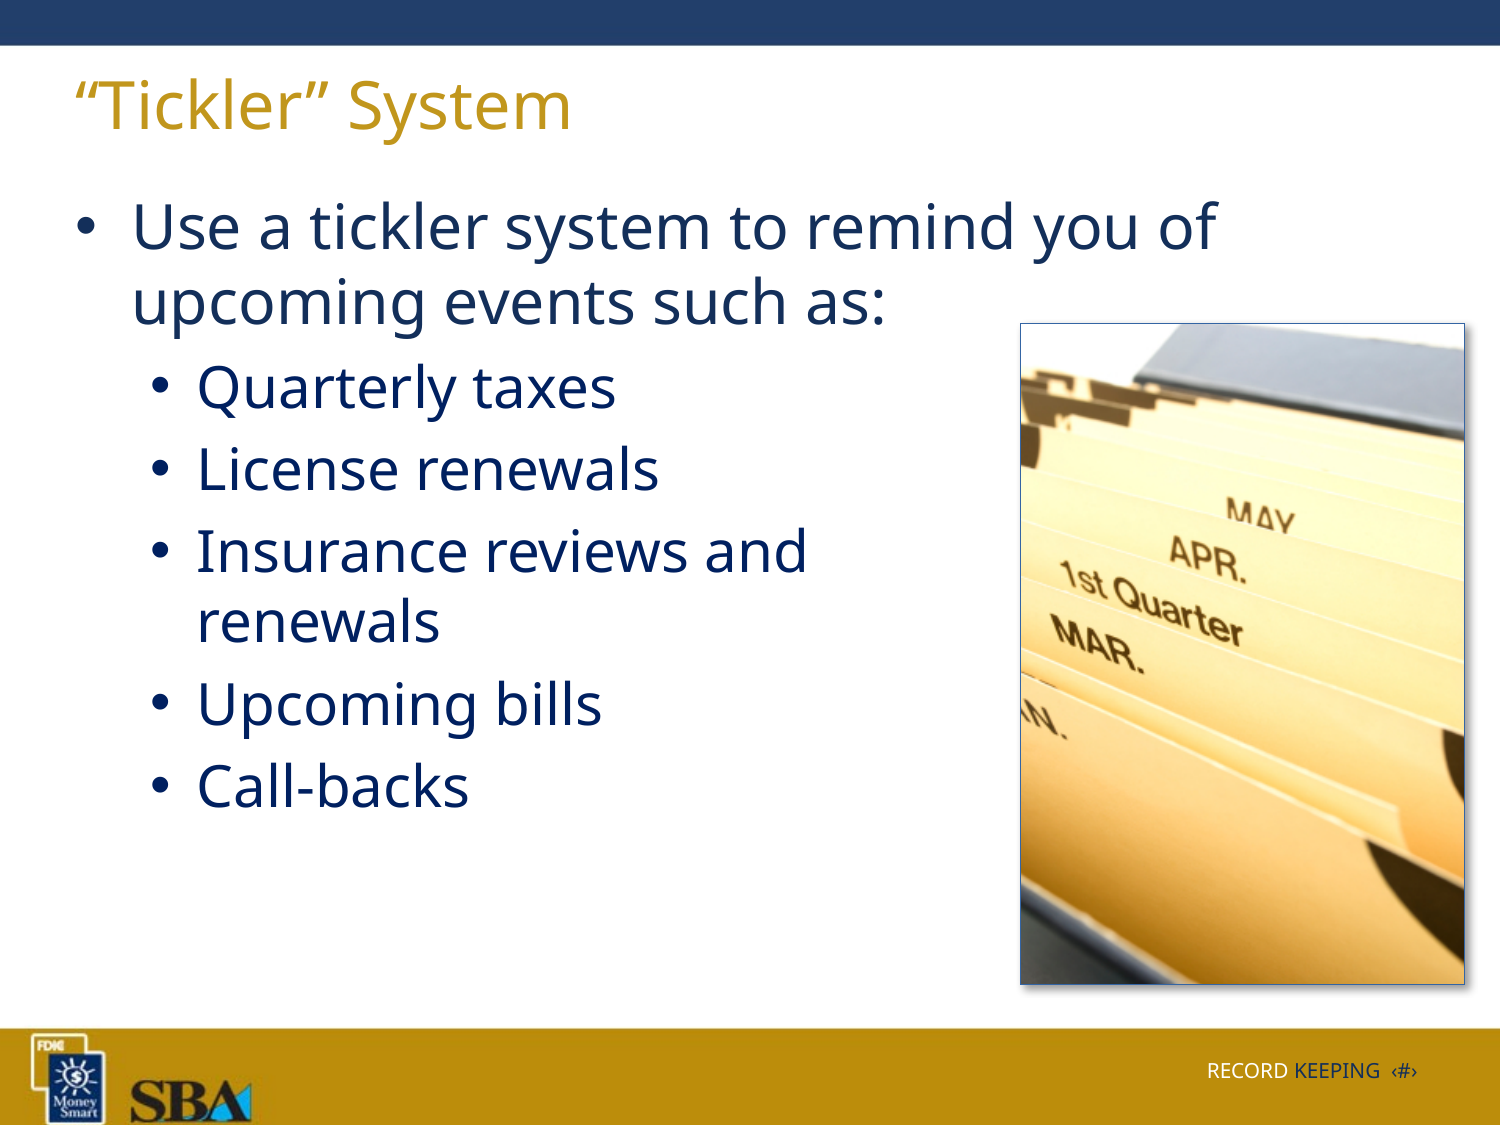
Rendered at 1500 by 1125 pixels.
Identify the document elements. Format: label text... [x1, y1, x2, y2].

title “Tickler” System [74, 61, 1426, 163]
picture [0, 0, 1500, 1125]
list Use a tickler system to remind you of upcoming events such as: Quarterly taxes License renewals Insurance reviews and renewals Upcoming bills Call-backs [74, 186, 1426, 1022]
